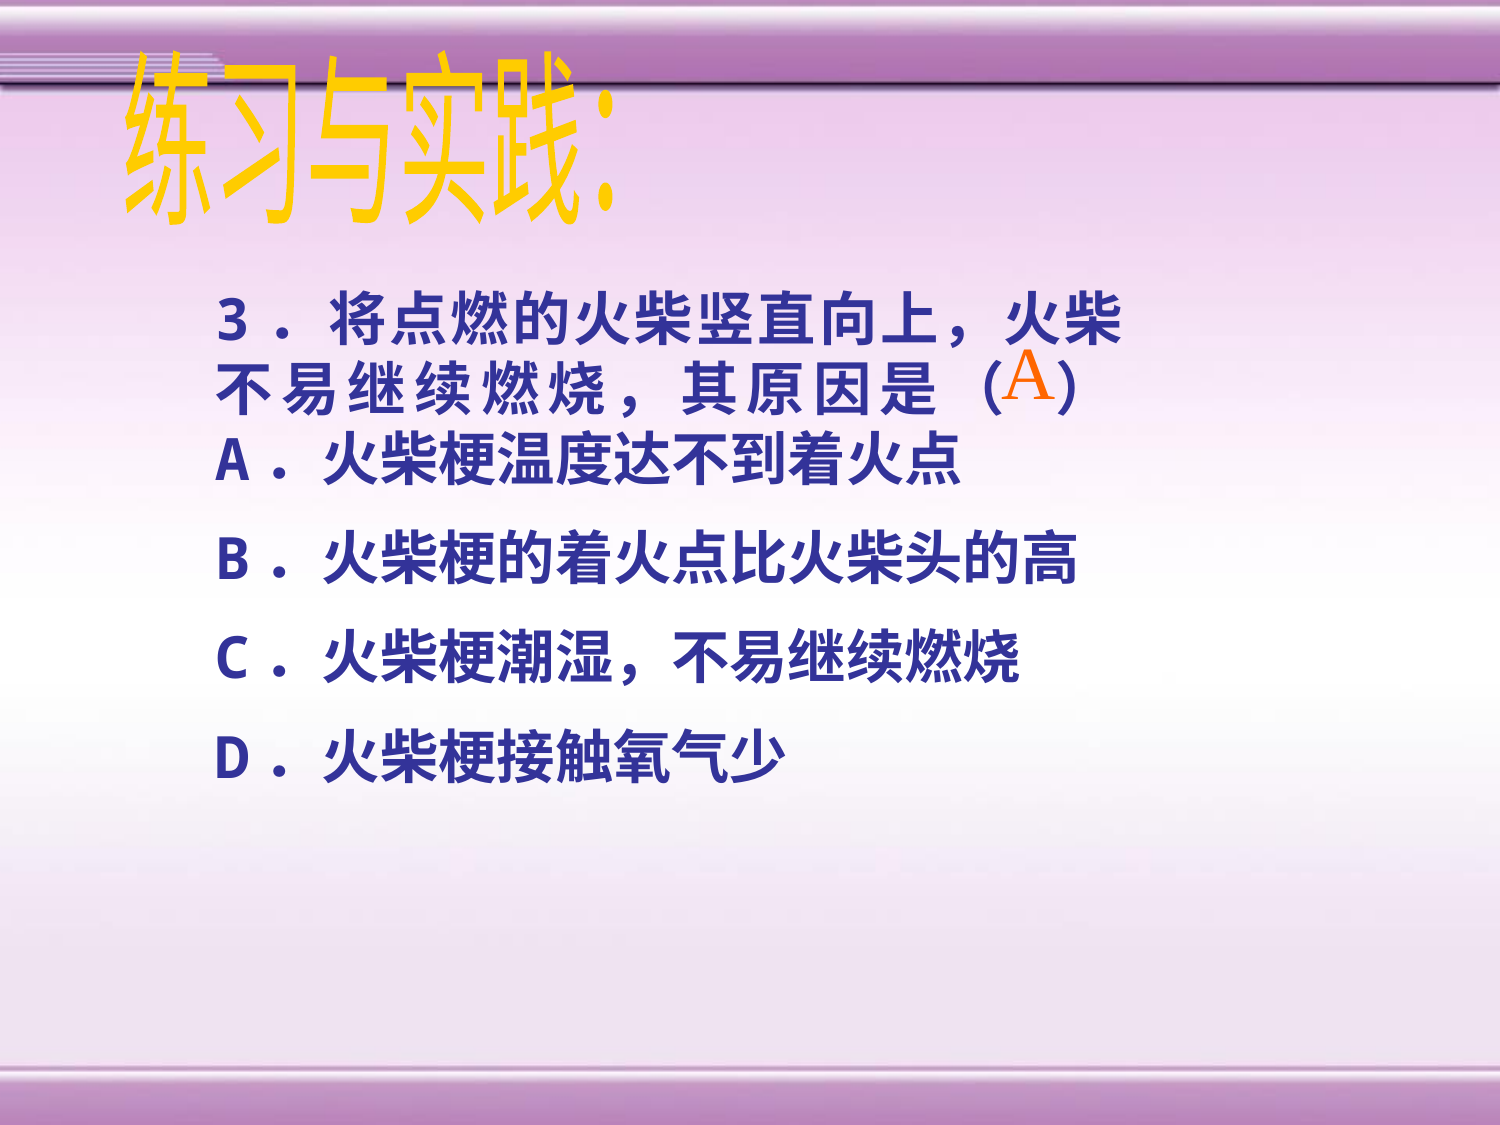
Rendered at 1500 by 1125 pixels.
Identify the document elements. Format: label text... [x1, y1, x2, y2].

picture [0, 0, 1500, 1125]
slide_number [75, 1024, 425, 1103]
slide_number [1074, 1024, 1425, 1103]
text_box 3．将点燃的火柴竖直向上，火柴不易继续燃烧，其原因是（ ） A．火柴梗温度达不到着火点 B．火柴梗的着火点比火柴头的高 C．火柴梗潮湿，不易继续燃烧 D．火柴梗接触氧气少 [200, 274, 1138, 798]
text_box A [986, 316, 1091, 422]
